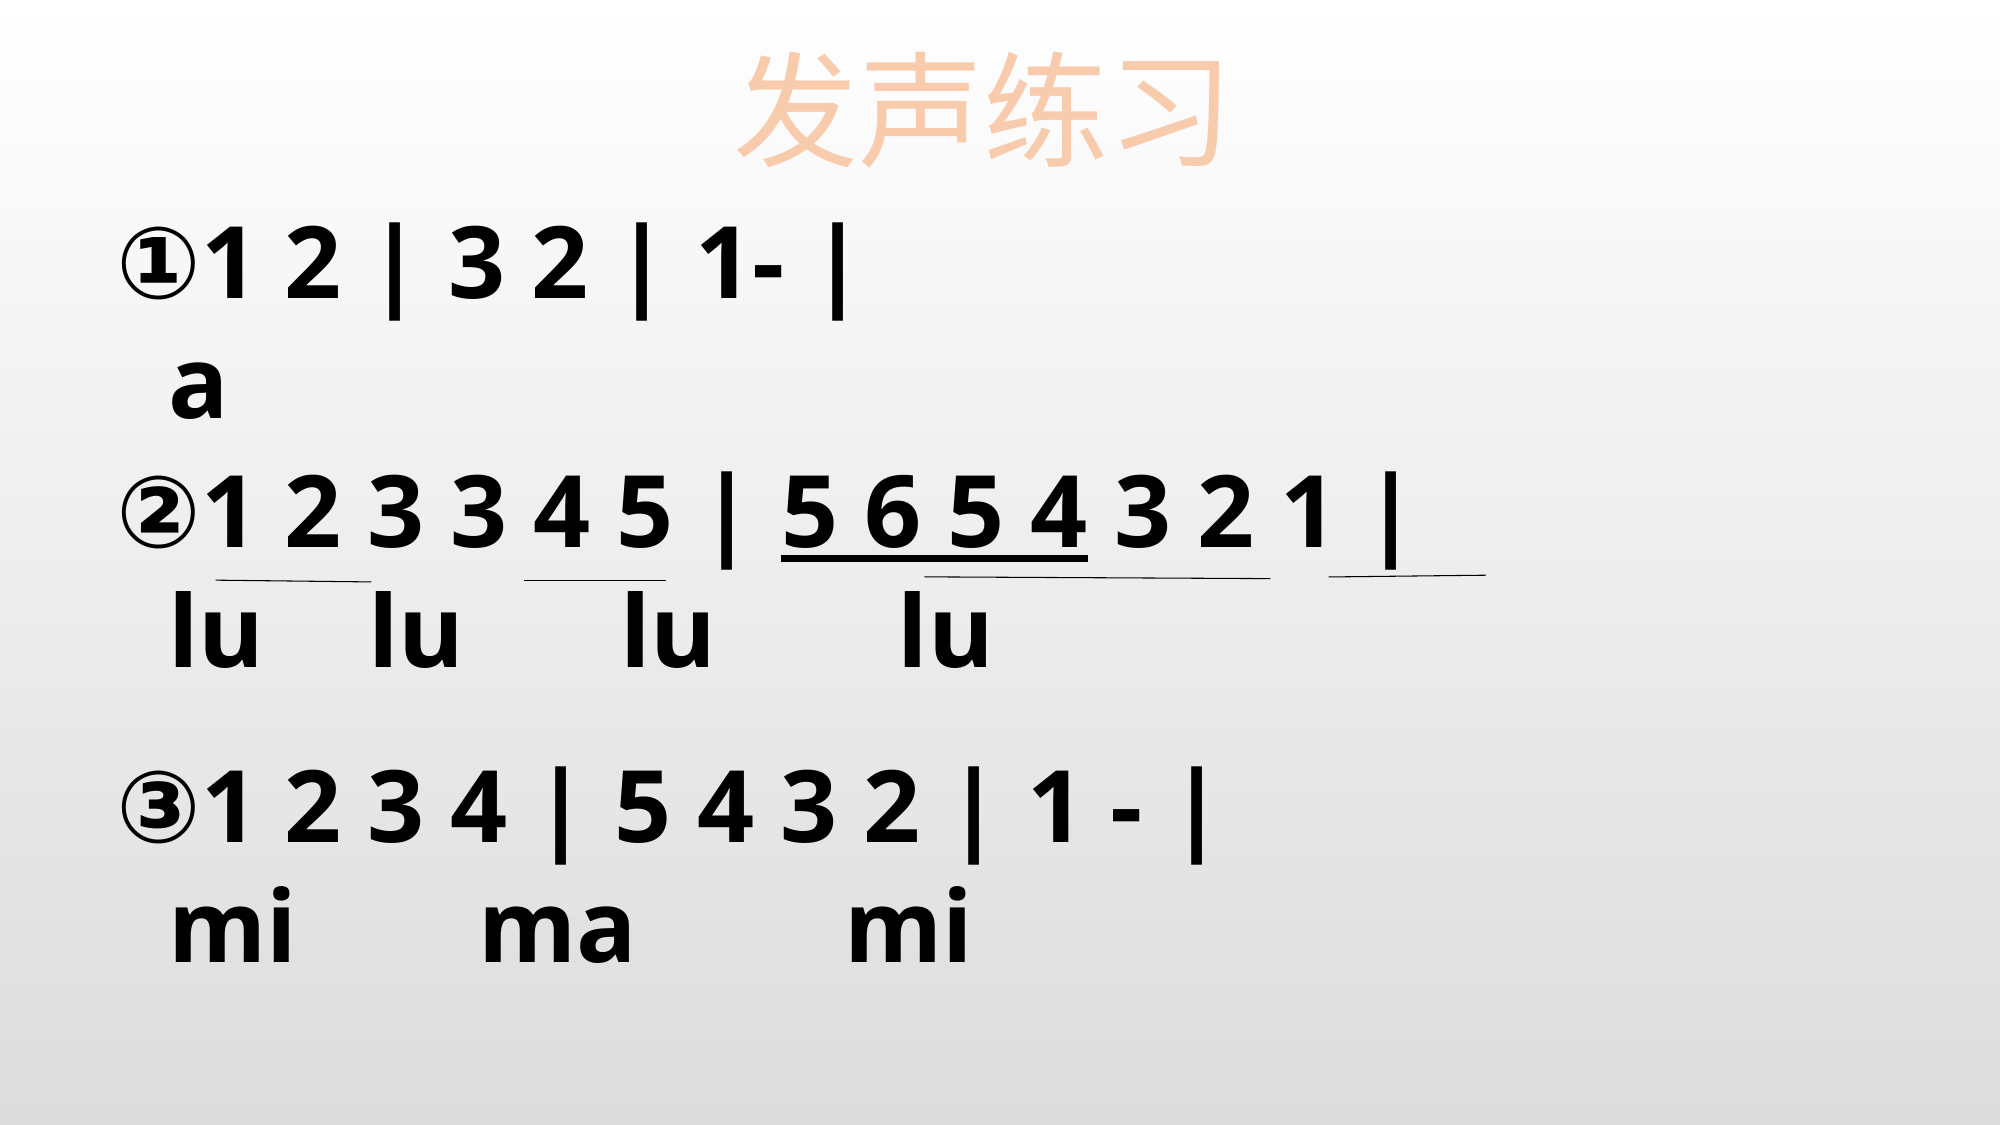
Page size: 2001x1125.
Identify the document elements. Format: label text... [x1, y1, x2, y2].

text_box 发声练习 [593, 24, 1374, 190]
text_box ①1 2 | 3 2 | 1- | a [101, 191, 1374, 439]
text_box ②1 2 3 3 4 5 | 5 6 5 4 3 2 1 | lu lu lu lu [101, 439, 1836, 695]
text_box ③1 2 3 4 | 5 4 3 2 | 1 - | mi ma mi [101, 735, 1649, 991]
